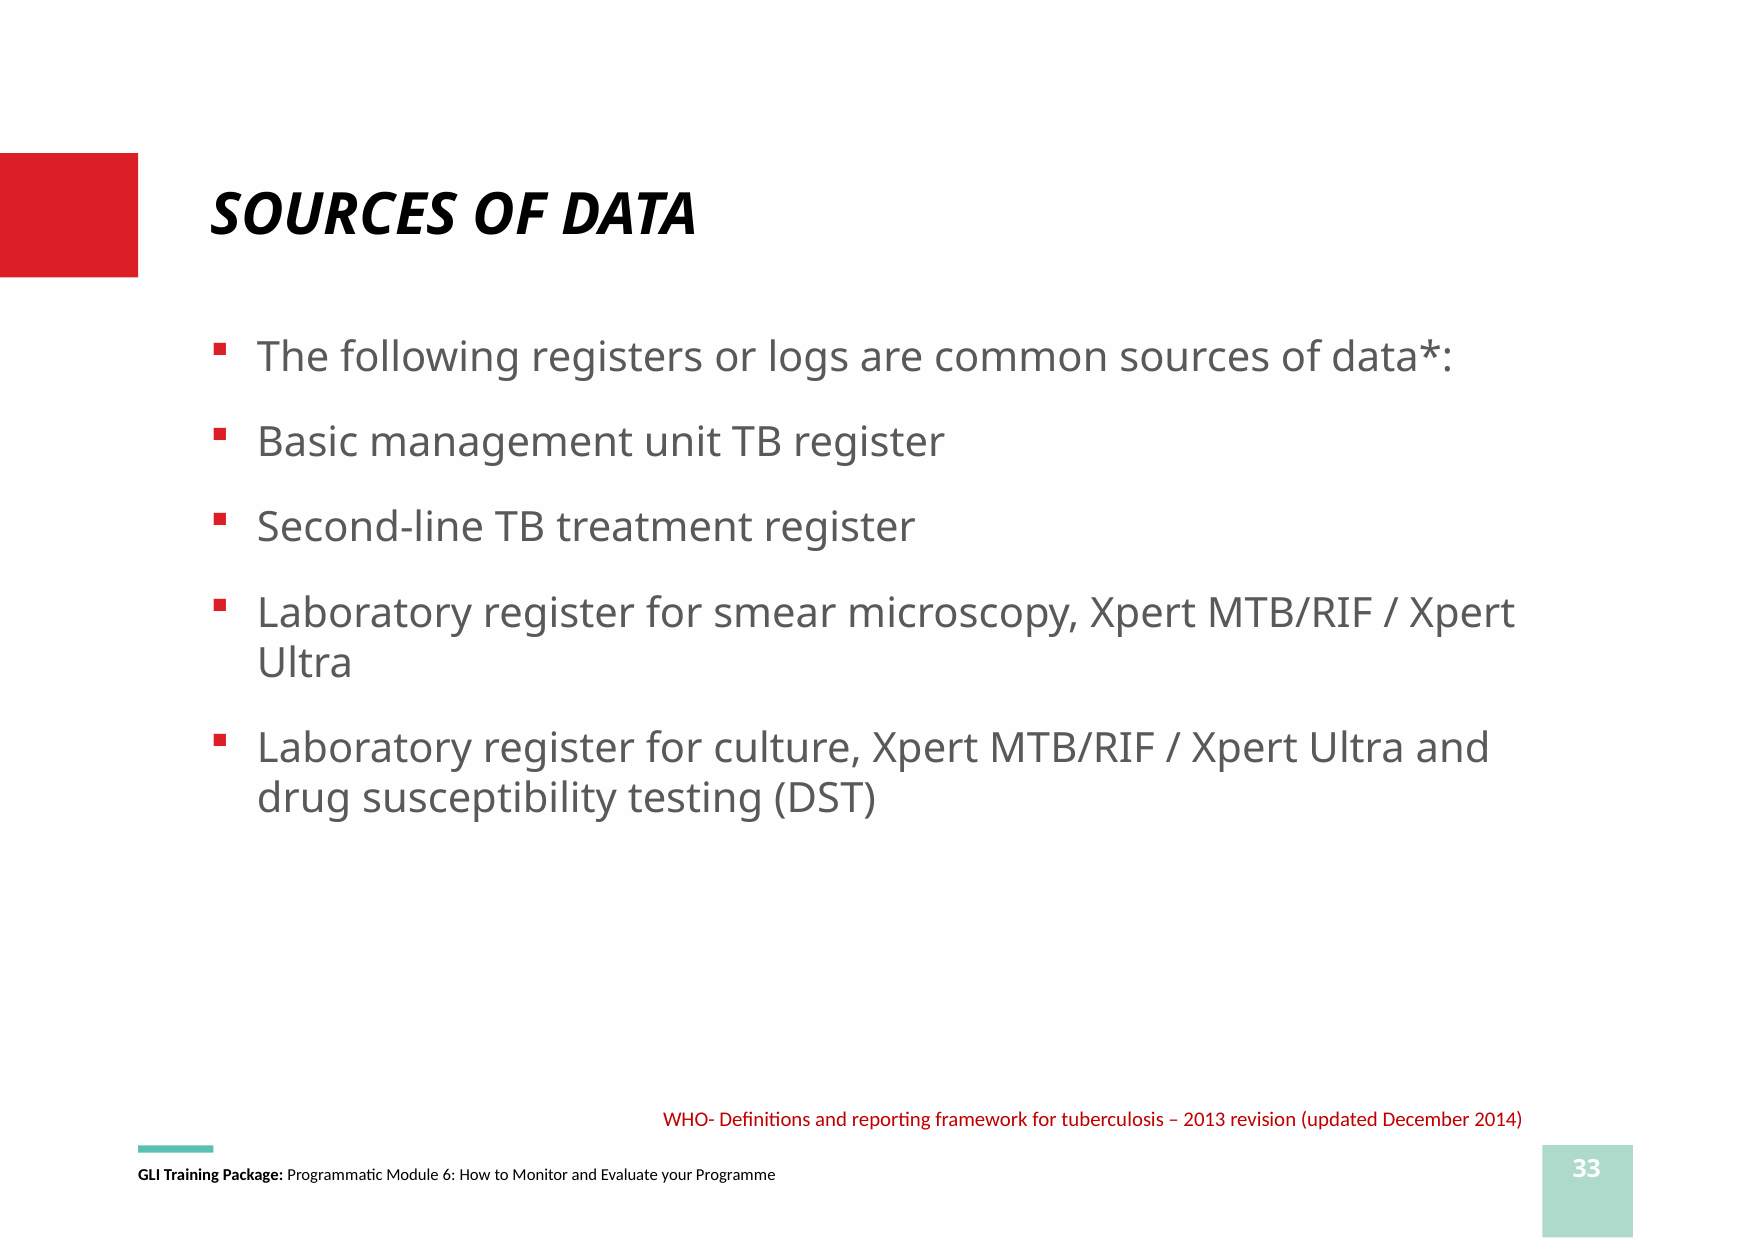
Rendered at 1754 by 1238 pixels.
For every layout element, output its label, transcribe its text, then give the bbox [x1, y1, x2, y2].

list The following registers or logs are common sources of data*: Basic management unit TB register Second-line TB treatment register Laboratory register for smear microscopy, Xpert MTB/RIF / Xpert Ultra Laboratory register for culture, Xpert MTB/RIF / Xpert Ultra and drug susceptibility testing (DST) [210, 329, 1543, 1085]
text_box WHO- Definitions and reporting framework for tuberculosis – 2013 revision (updated December 2014) [648, 1098, 1538, 1164]
title SOURCES OF DATA [210, 153, 1543, 278]
